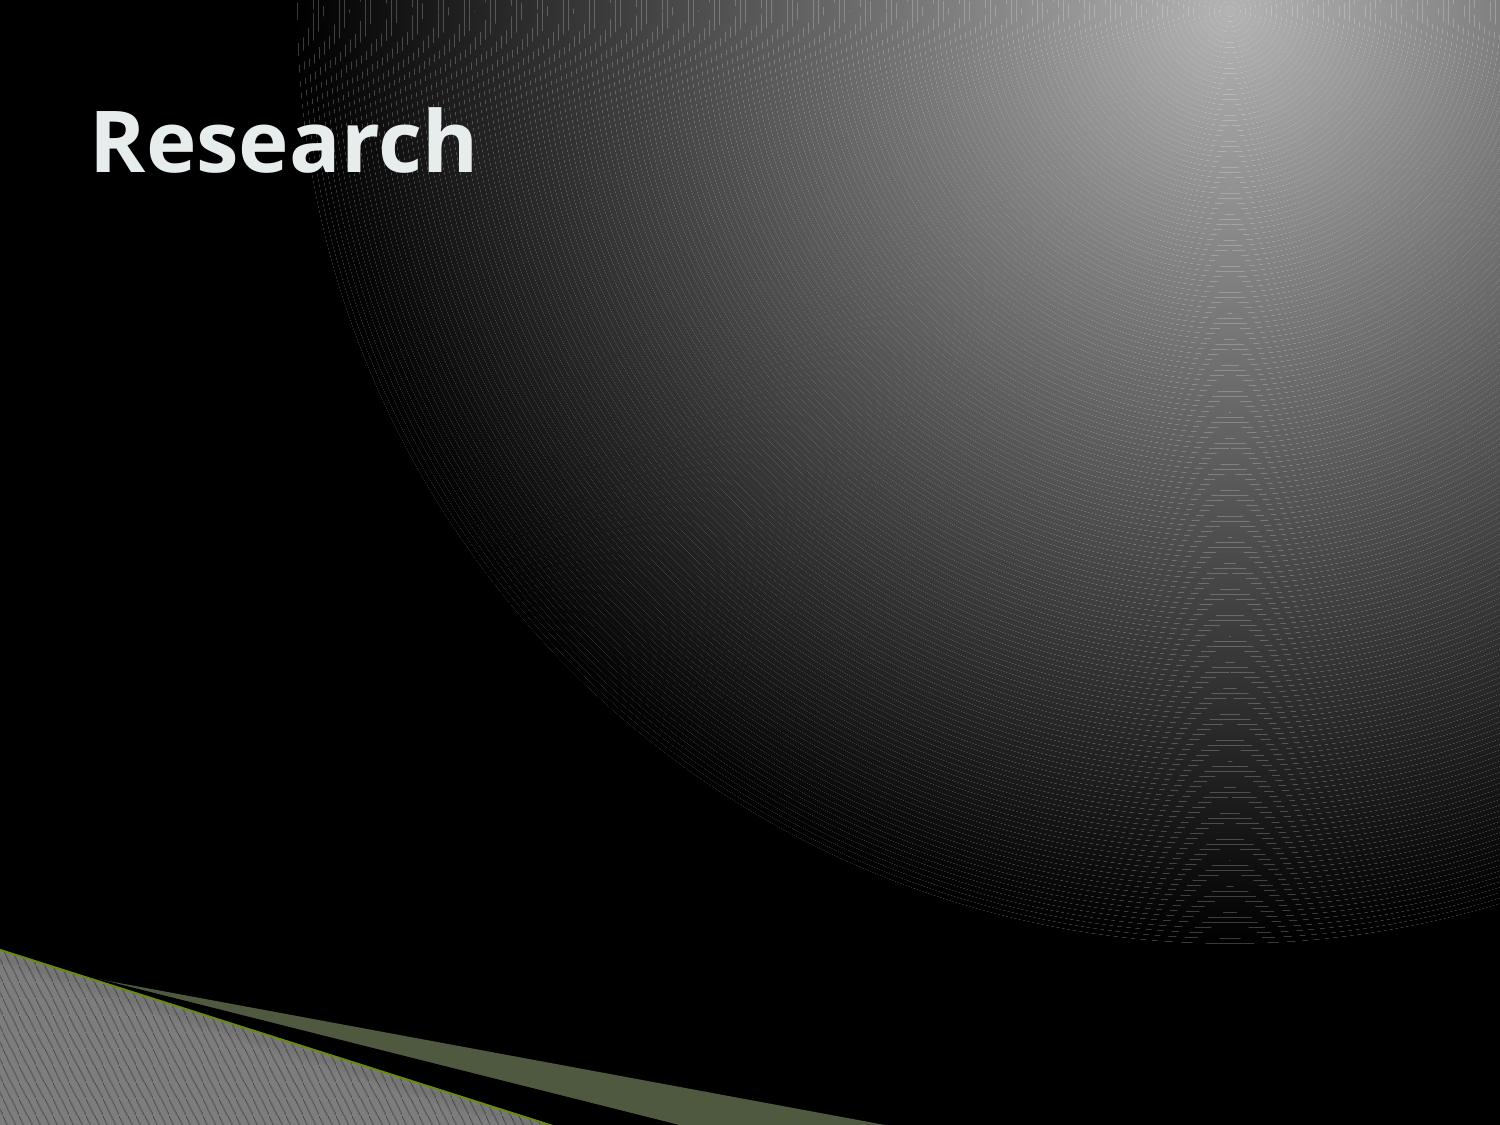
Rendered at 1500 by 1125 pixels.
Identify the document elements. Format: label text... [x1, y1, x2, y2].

title Research [75, 45, 1425, 233]
picture [0, 952, 543, 1125]
